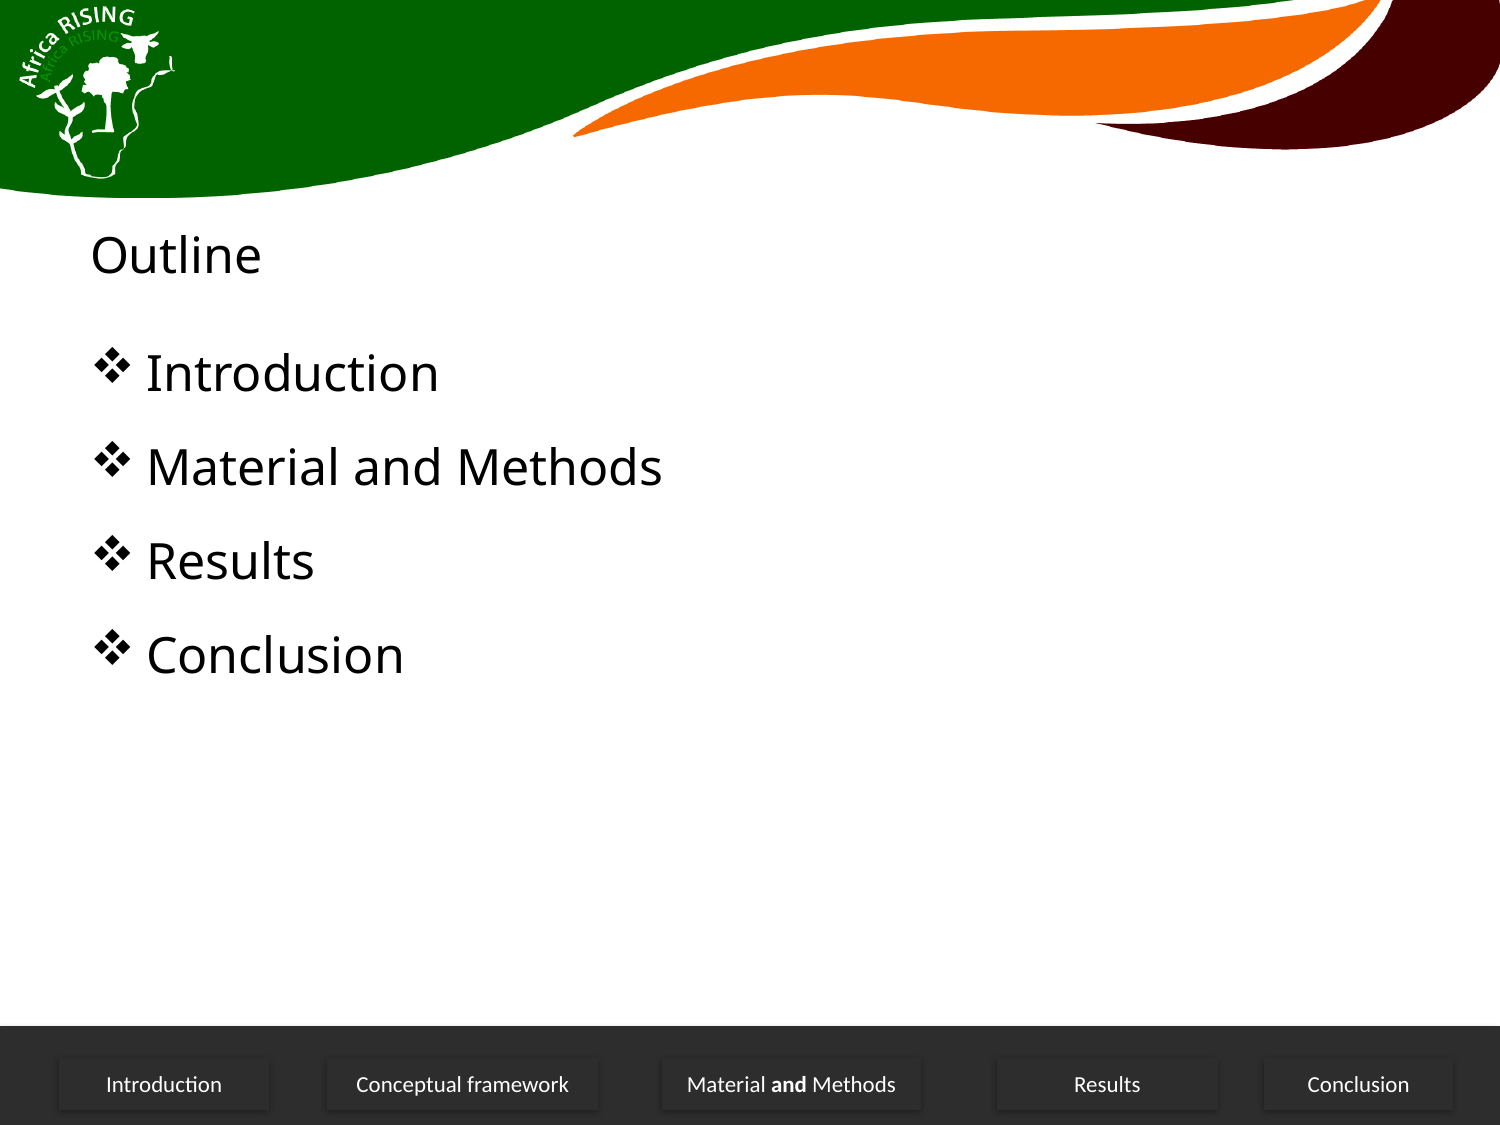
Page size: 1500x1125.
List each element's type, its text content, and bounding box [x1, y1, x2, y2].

text_box Material and Methods [661, 1057, 921, 1111]
text_box Introduction [59, 1057, 270, 1111]
text_box Conceptual framework [327, 1057, 599, 1111]
list Introduction Material and Methods Results Conclusion [75, 309, 1425, 890]
title Outline [75, 206, 1404, 309]
text_box Conclusion [1264, 1057, 1454, 1111]
text_box Results [996, 1057, 1218, 1111]
picture [0, 0, 1500, 199]
text_box [0, 1025, 1500, 1125]
